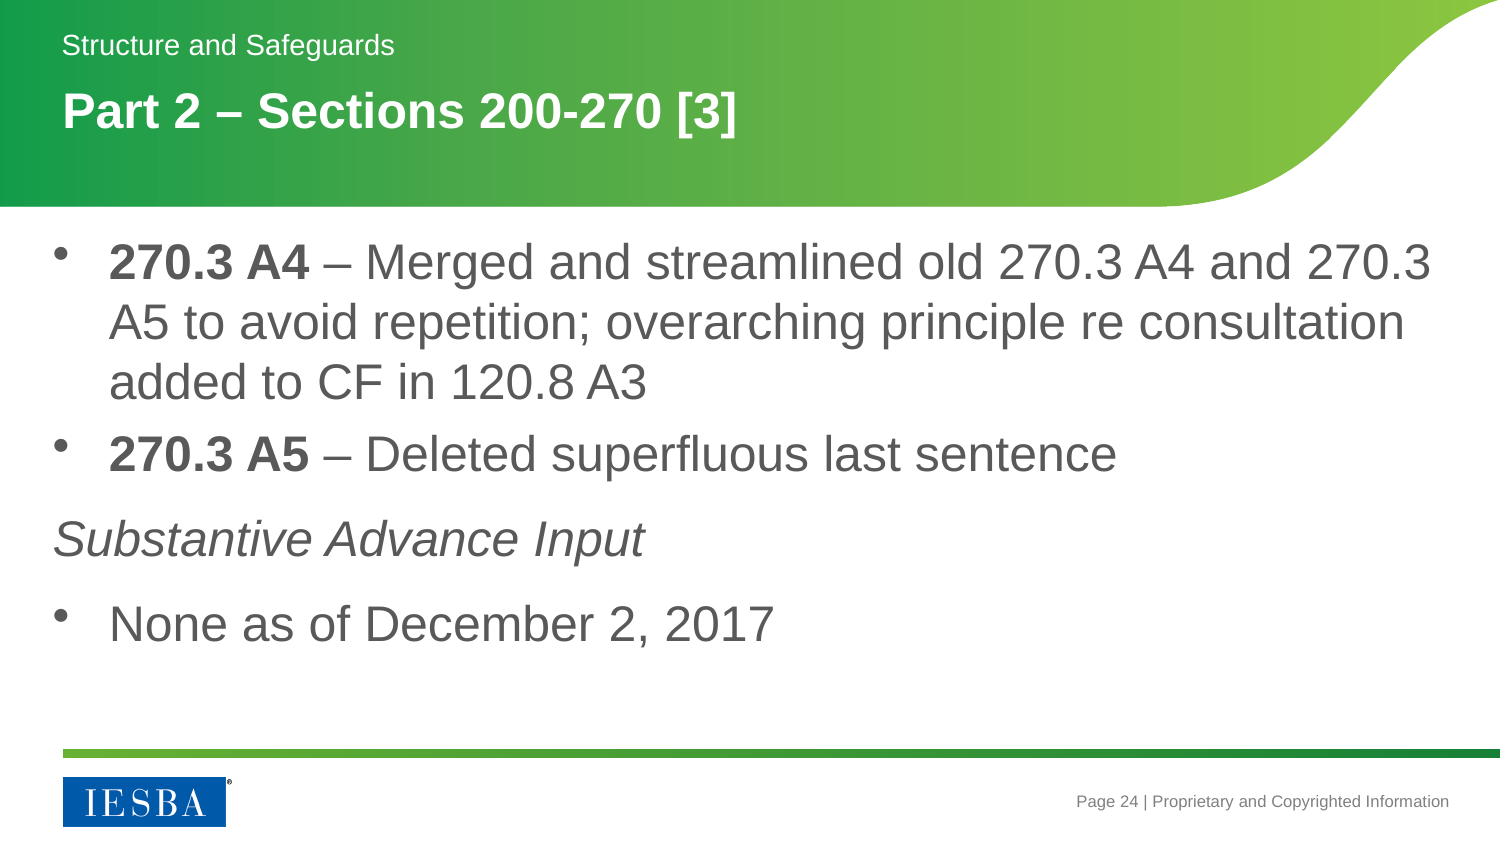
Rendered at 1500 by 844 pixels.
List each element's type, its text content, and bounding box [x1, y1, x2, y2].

picture [63, 777, 232, 827]
title Part 2 – Sections 200-270 [3] [62, 75, 1300, 142]
subtitle Structure and Safeguards [61, 25, 500, 55]
list 270.3 A4 – Merged and streamlined old 270.3 A4 and 270.3 A5 to avoid repetition; overarching principle re consultation added to CF in 120.8 A3 270.3 A5 – Deleted superfluous last sentence Substantive Advance Input None as of December 2, 2017 [37, 221, 1475, 723]
picture [0, 0, 1500, 207]
